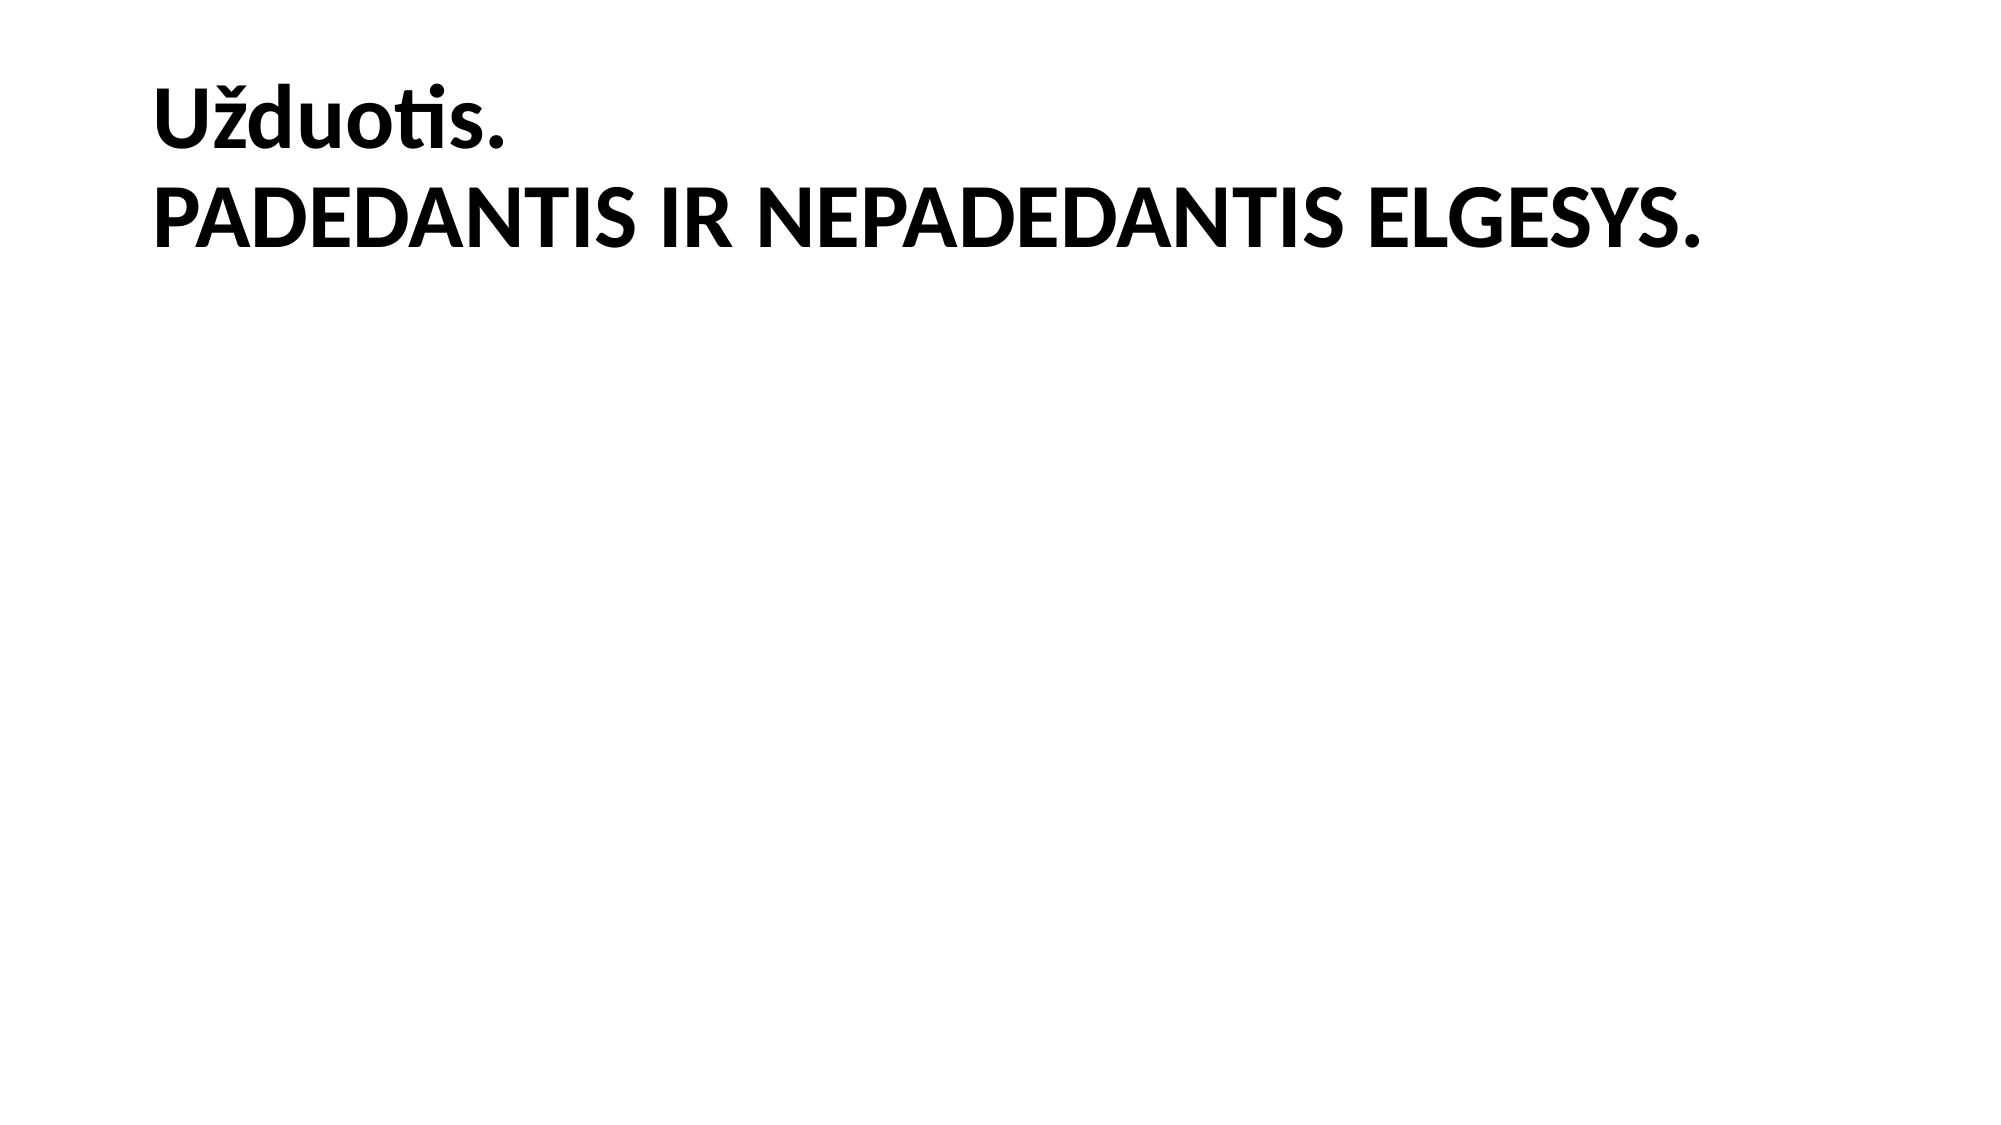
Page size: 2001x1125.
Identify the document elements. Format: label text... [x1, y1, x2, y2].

title Užduotis. PADEDANTIS IR NEPADEDANTIS ELGESYS. [137, 59, 1863, 278]
